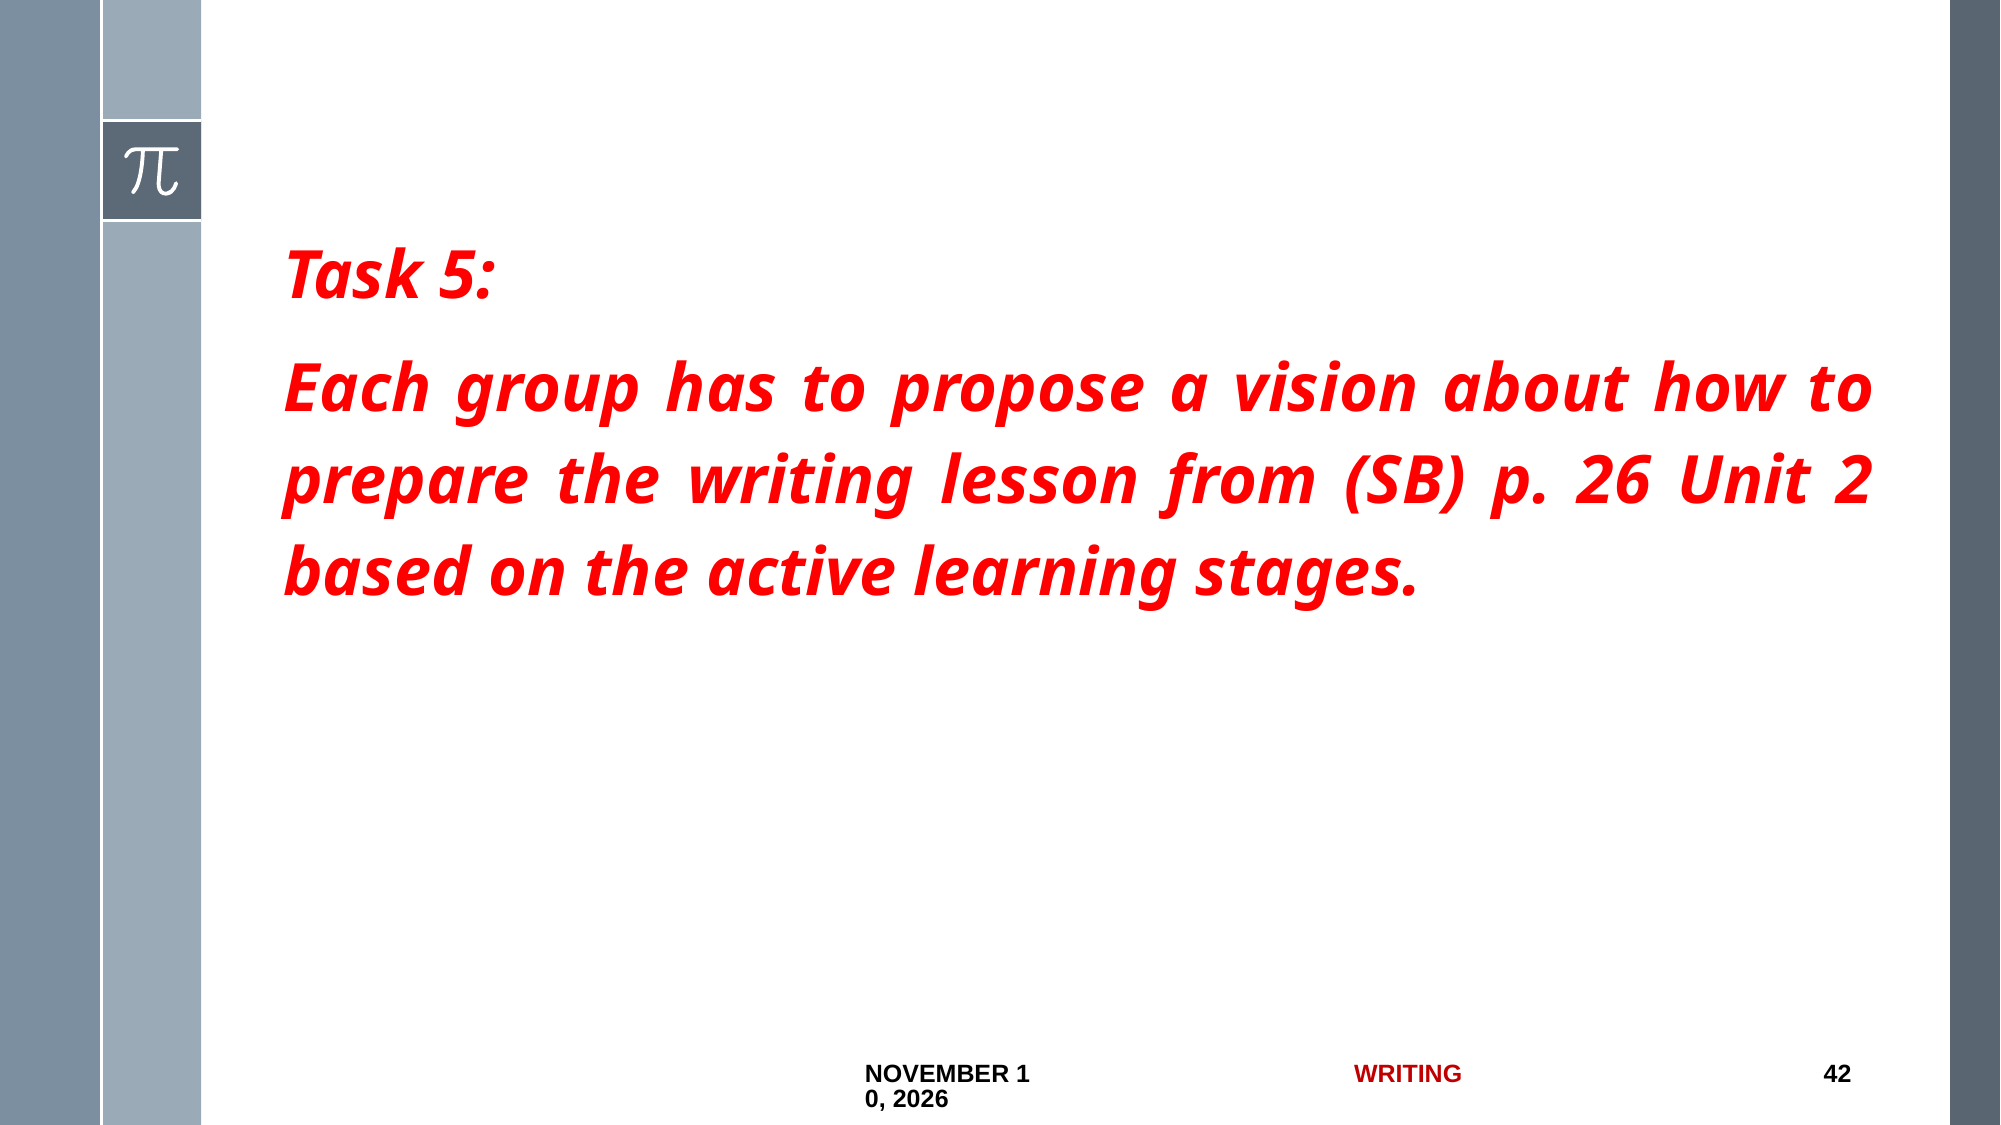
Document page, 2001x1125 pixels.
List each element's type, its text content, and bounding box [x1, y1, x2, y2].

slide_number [849, 1042, 1050, 1103]
slide_number 42 [1766, 1042, 1867, 1103]
footer Writing [1082, 1042, 1735, 1103]
text_box Task 5: Each group has to propose a vision about how to prepare the writing lesson from (SB) p. 26 Unit 2 based on the active learning stages. [268, 212, 1891, 616]
